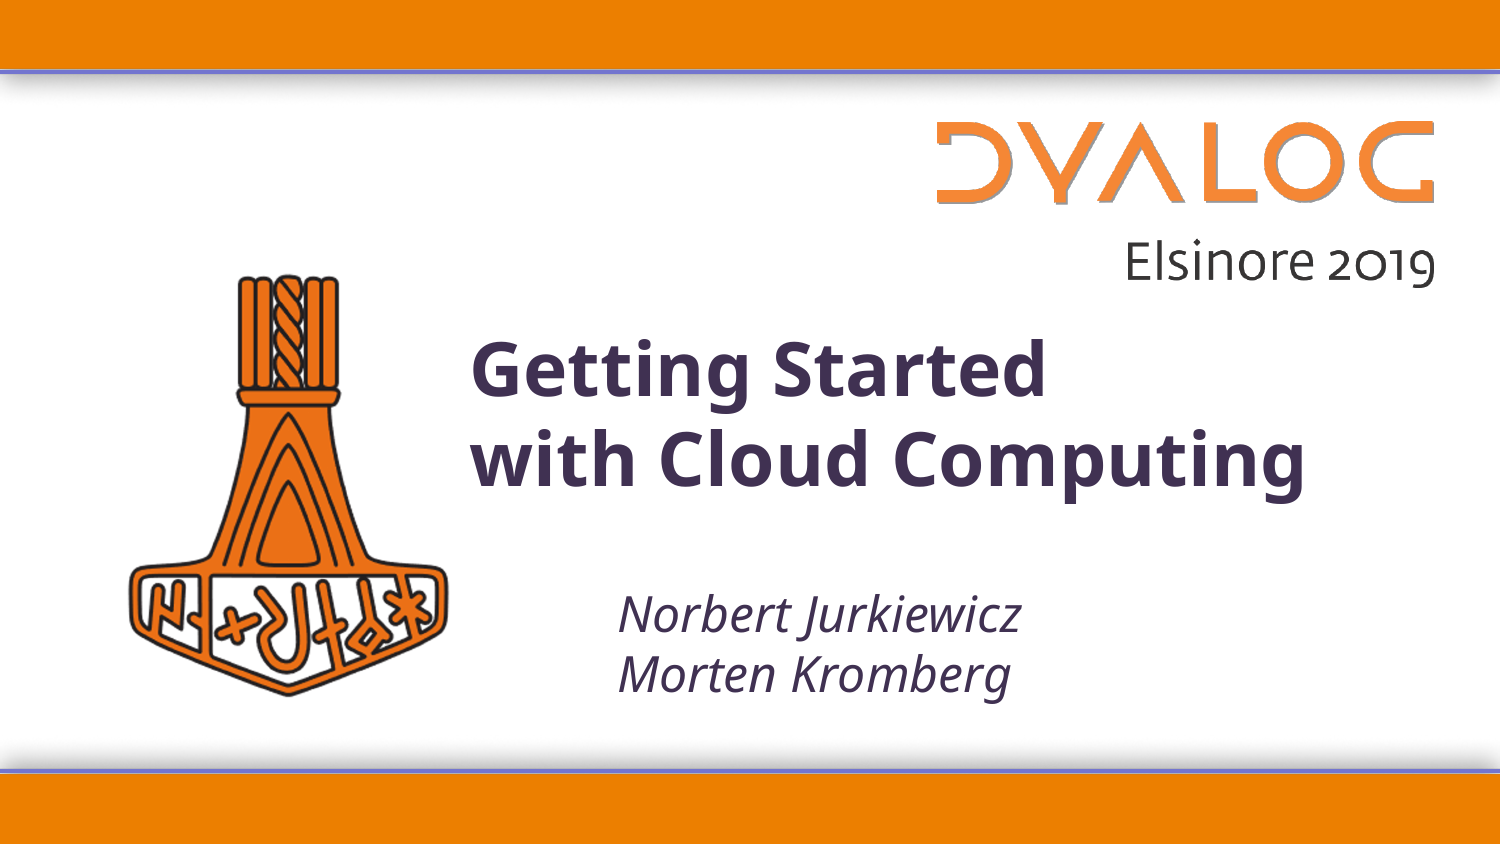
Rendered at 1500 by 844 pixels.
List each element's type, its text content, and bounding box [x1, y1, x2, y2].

title Getting Started with Cloud Computing [454, 315, 1412, 508]
picture [937, 121, 1434, 288]
list Norbert Jurkiewicz Morten Kromberg [602, 613, 1435, 710]
picture [0, 228, 1500, 844]
picture [0, 0, 1500, 108]
